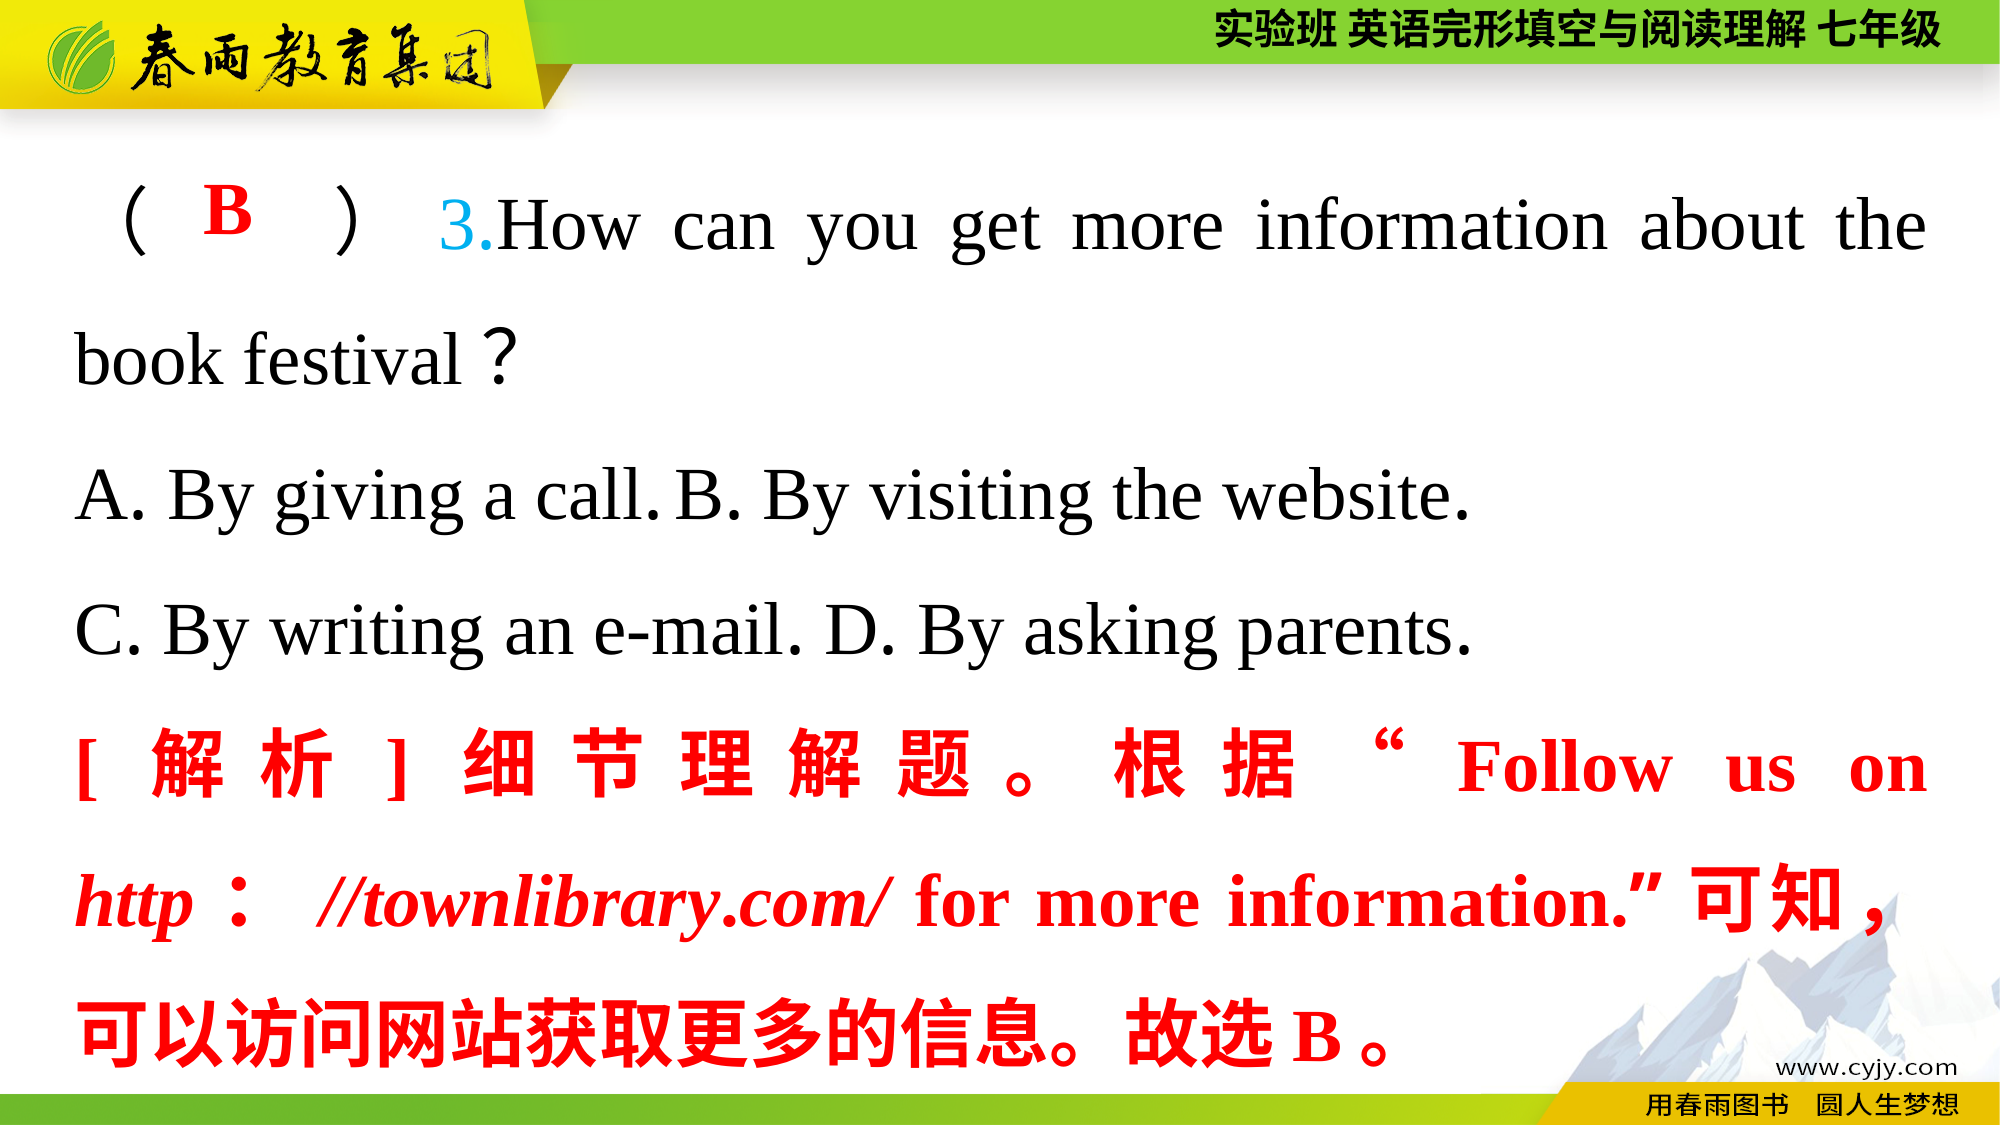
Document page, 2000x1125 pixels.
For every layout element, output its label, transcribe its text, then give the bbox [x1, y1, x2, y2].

list （ ）3.How can you get more information about the book festival？ A. By giving a call. B. By visiting the website. C. By writing an e-mail. D. By asking parents. [59, 122, 1944, 663]
text_box [解析]细节理解题。根据“Follow us on http：//townlibrary.com/ for more information.”可知，可以访问网站获取更多的信息。故选B。 [59, 663, 1944, 1084]
picture [0, 0, 2000, 1125]
text_box B [188, 152, 269, 258]
